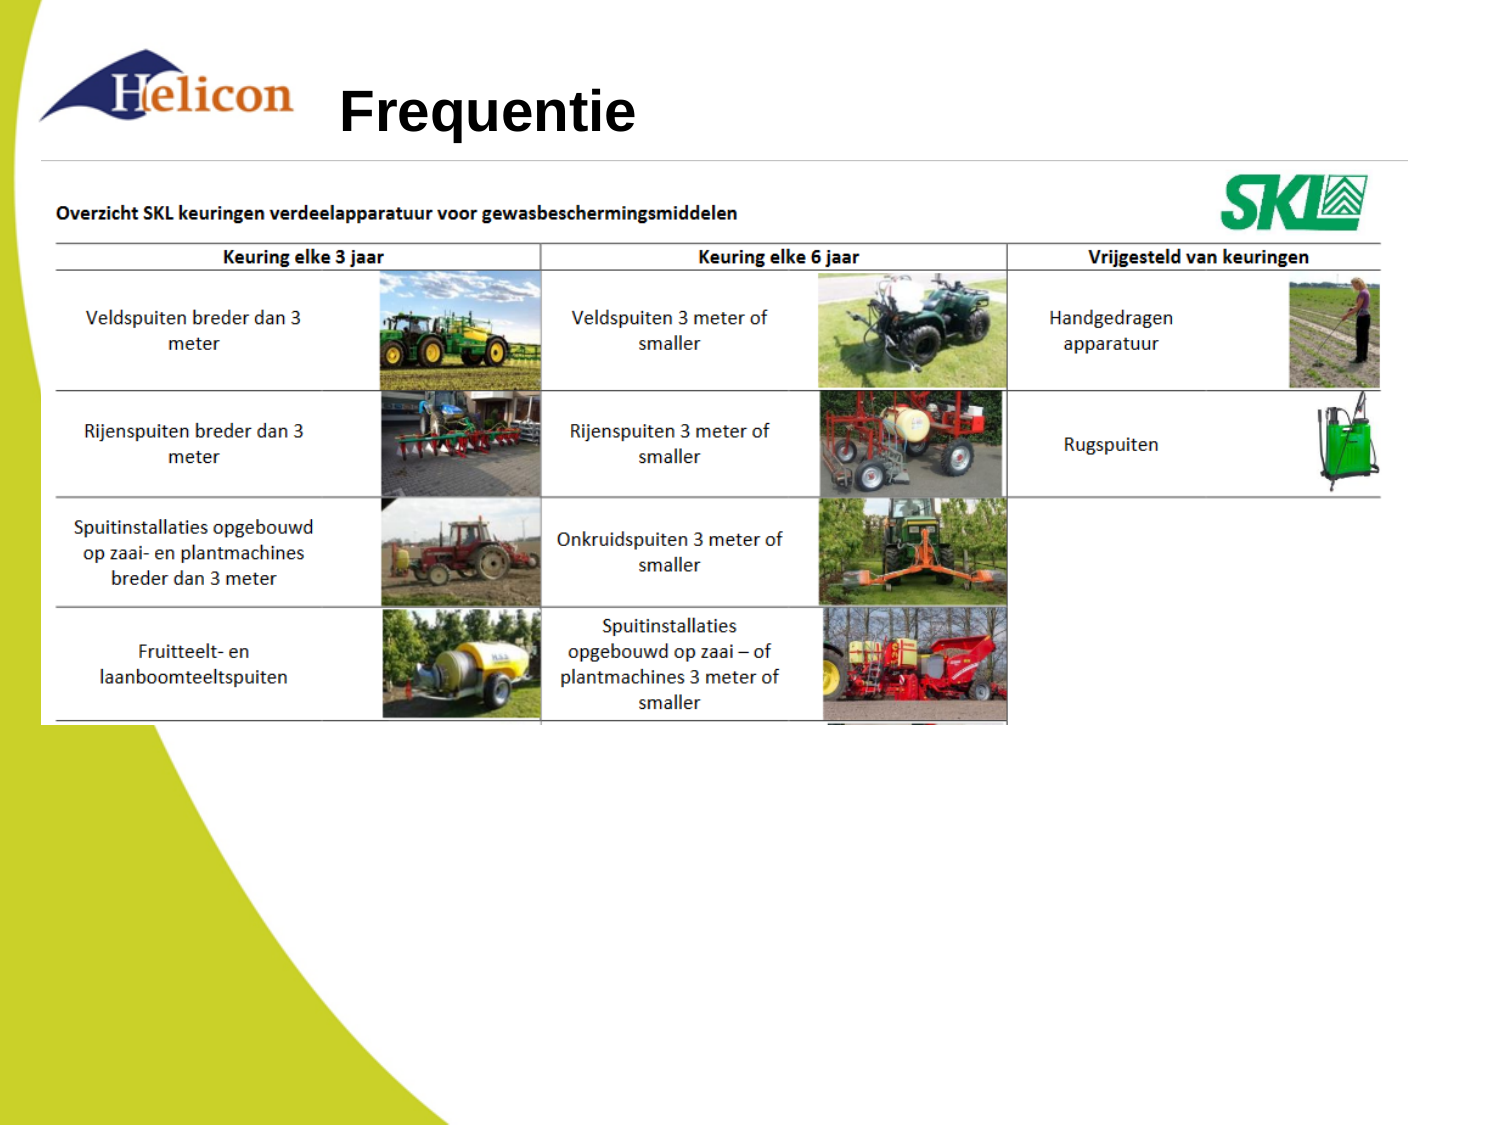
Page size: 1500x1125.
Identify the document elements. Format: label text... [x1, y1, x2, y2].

title Frequentie [324, 54, 1415, 161]
picture [0, 0, 1500, 1125]
